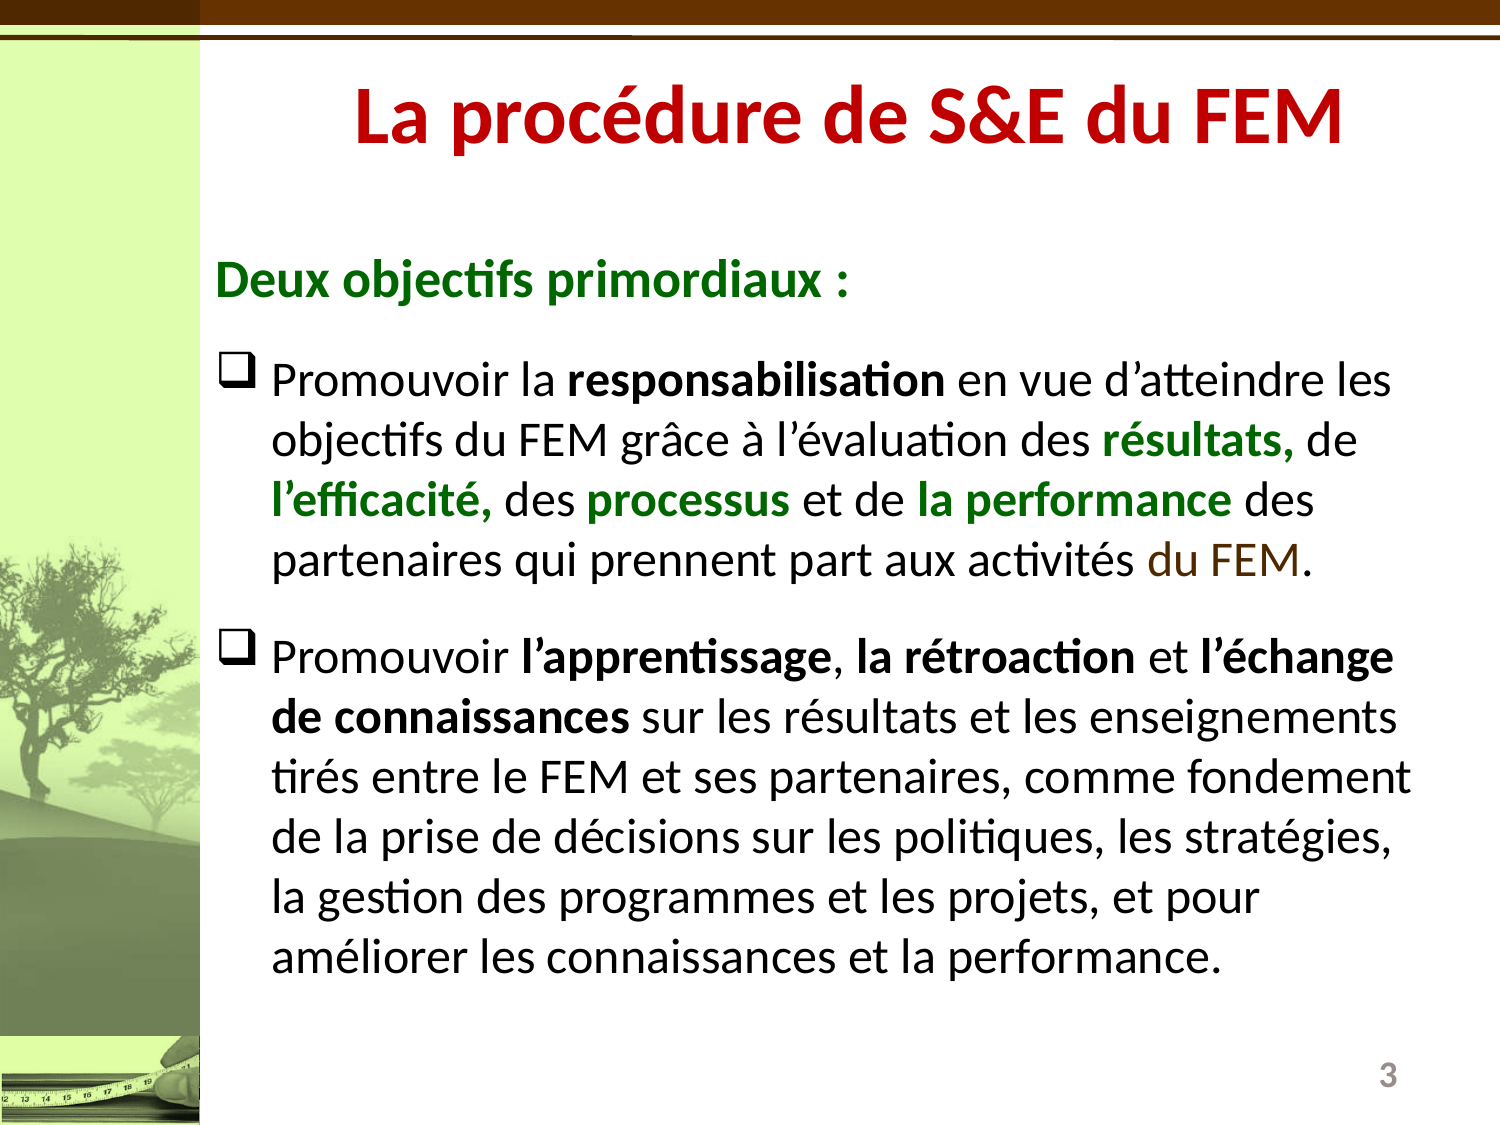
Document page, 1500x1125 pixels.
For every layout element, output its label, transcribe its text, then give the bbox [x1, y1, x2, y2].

picture [0, 1036, 200, 1125]
list Deux objectifs primordiaux : Promouvoir la responsabilisation en vue d’atteindre les objectifs du FEM grâce à l’évaluation des résultats, de l’efficacité, des processus et de la performance des partenaires qui prennent part aux activités du FEM. Promouvoir l’apprentissage, la rétroaction et l’échange de connaissances sur les résultats et les enseignements tirés entre le FEM et ses partenaires, comme fondement de la prise de décisions sur les politiques, les stratégies, la gestion des programmes et les projets, et pour améliorer les connaissances et la performance. [199, 235, 1451, 1124]
slide_number 3 [1074, 1042, 1413, 1103]
title La procédure de S&E du FEM [199, 44, 1500, 176]
